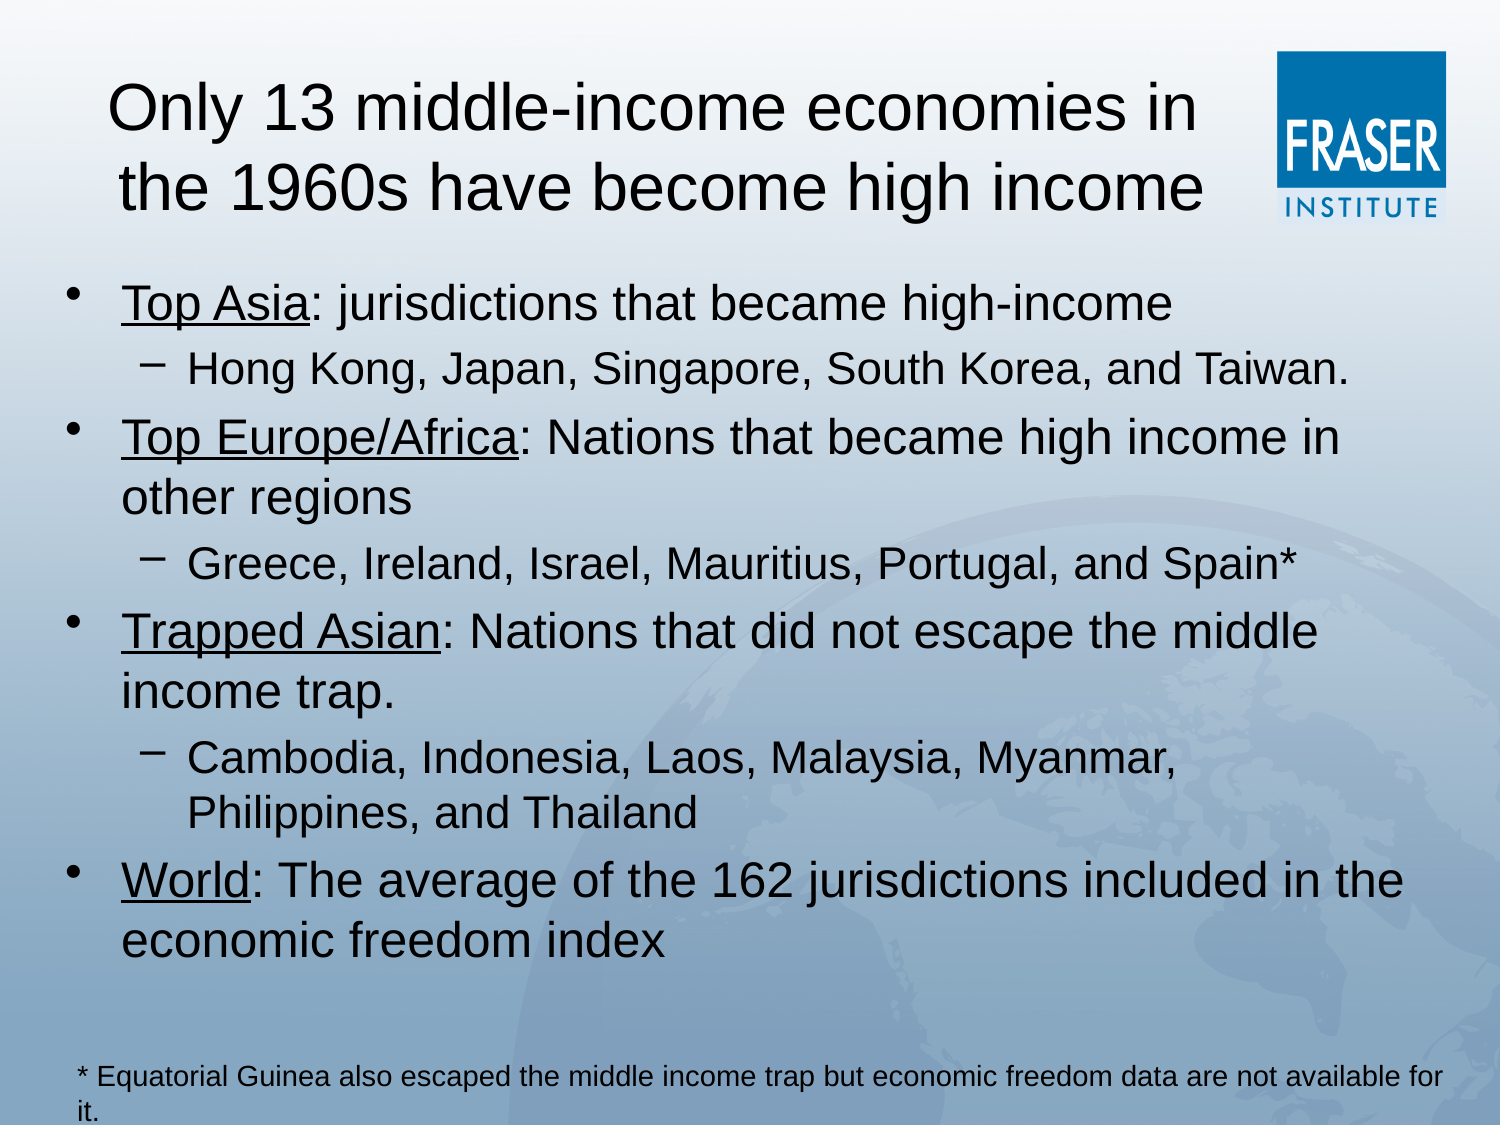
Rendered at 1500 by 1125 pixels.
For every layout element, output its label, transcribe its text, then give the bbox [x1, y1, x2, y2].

title Only 13 middle-income economies in the 1960s have become high income [0, 50, 1338, 238]
picture [0, 0, 1500, 1125]
picture [1338, 121, 1366, 170]
text_box * Equatorial Guinea also escaped the middle income trap but economic freedom data are not available for it. [62, 1049, 1488, 1125]
list Top Asia: jurisdictions that became high-income Hong Kong, Japan, Singapore, South Korea, and Taiwan. Top Europe/Africa: Nations that became high income in other regions Greece, Ireland, Israel, Mauritius, Portugal, and Spain* Trapped Asian: Nations that did not escape the middle income trap. Cambodia, Indonesia, Laos, Malaysia, Myanmar, Philippines, and Thailand World: The average of the 162 jurisdictions included in the economic freedom index [50, 262, 1438, 1005]
picture [1391, 120, 1410, 170]
picture [1366, 119, 1387, 171]
picture [1417, 120, 1439, 170]
